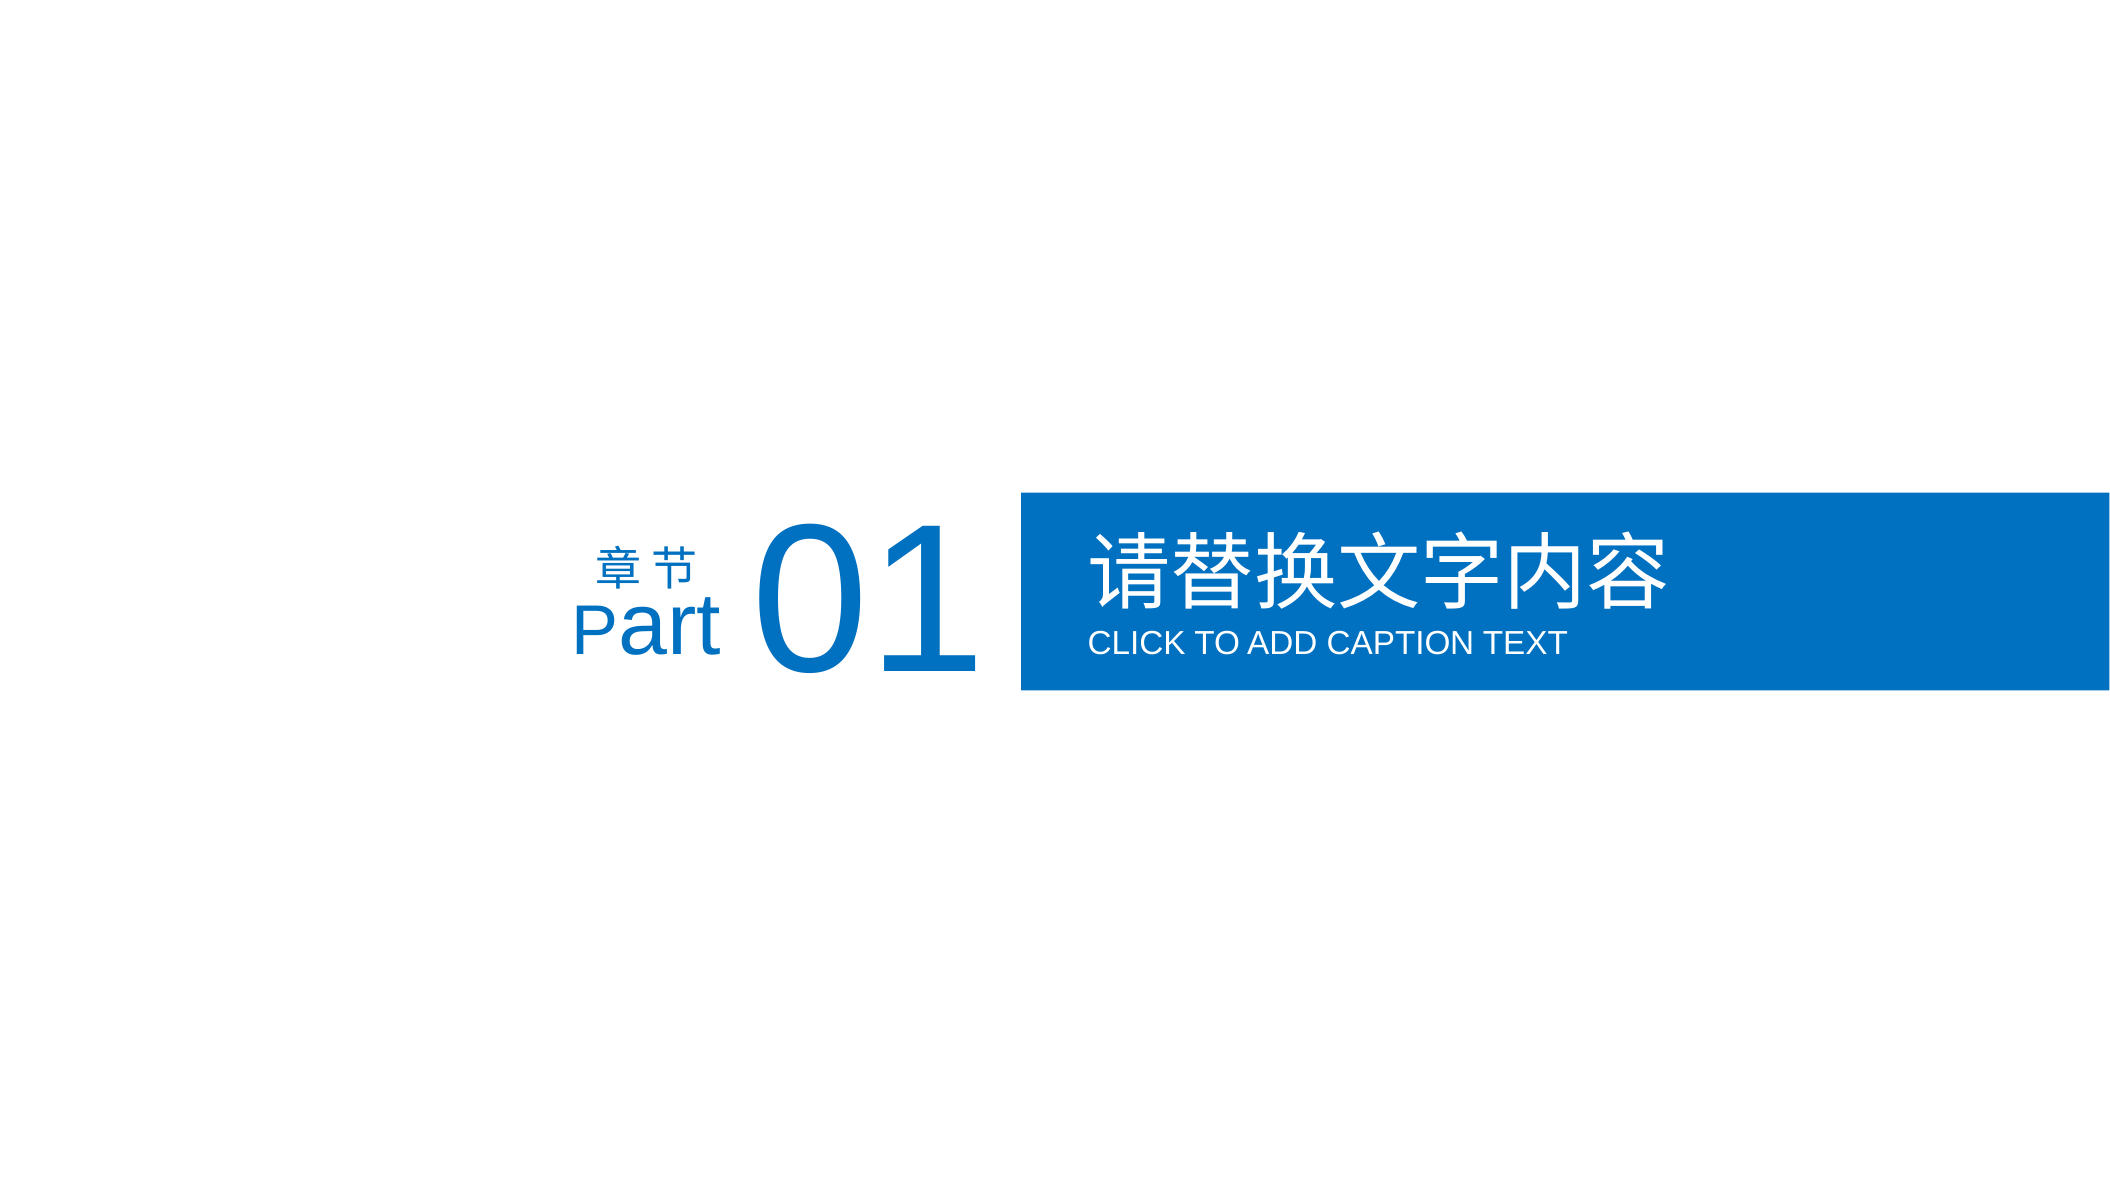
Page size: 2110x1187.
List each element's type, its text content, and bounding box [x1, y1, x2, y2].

text_box 01 [751, 460, 986, 714]
text_box CLICK TO ADD CAPTION TEXT [1087, 625, 1787, 662]
text_box [1021, 492, 2110, 691]
text_box 章 节 [595, 539, 698, 595]
text_box Part [571, 566, 722, 673]
text_box 请替换文字内容 [1087, 530, 1787, 621]
